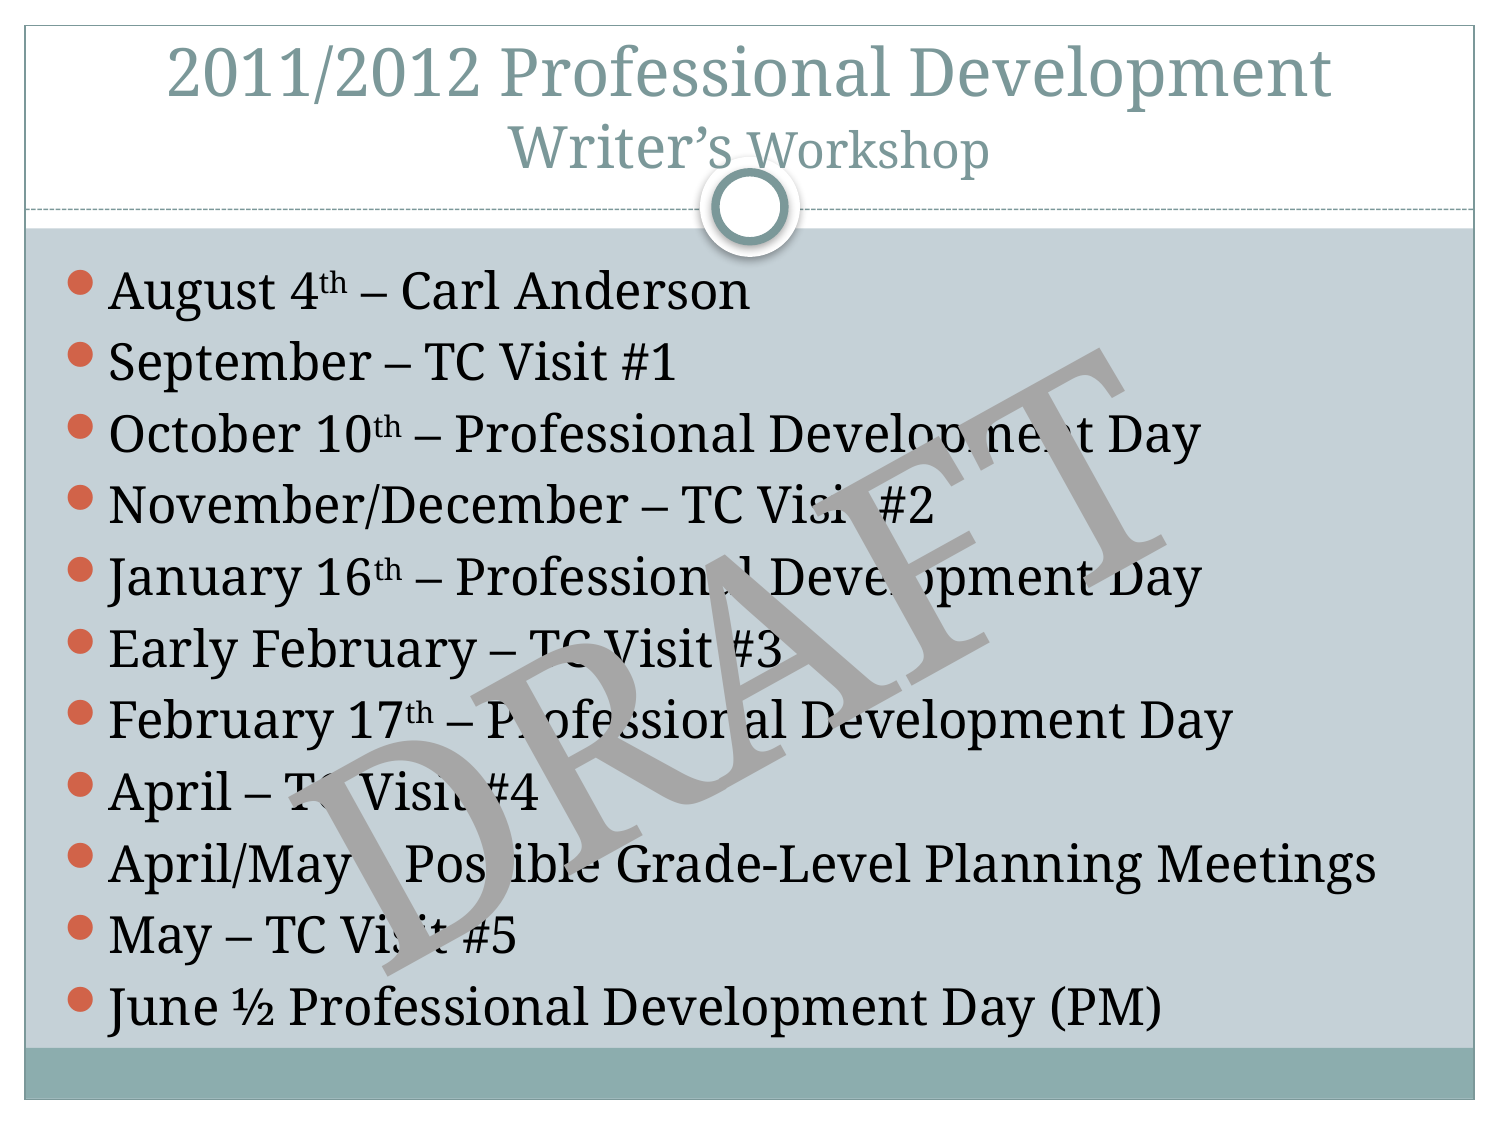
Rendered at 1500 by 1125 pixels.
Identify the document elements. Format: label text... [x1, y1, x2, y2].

list August 4th – Carl Anderson September – TC Visit #1 October 10th – Professional Development Day November/December – TC Visit #2 January 16th – Professional Development Day Early February – TC Visit #3 February 17th – Professional Development Day April – TC Visit #4 April/May – Possible Grade-Level Planning Meetings May – TC Visit #5 June ½ Professional Development Day (PM) [49, 250, 1445, 1050]
title 2011/2012 Professional Development Writer’s Workshop [49, 63, 1450, 188]
text_box DRAFT [221, 210, 1336, 1047]
